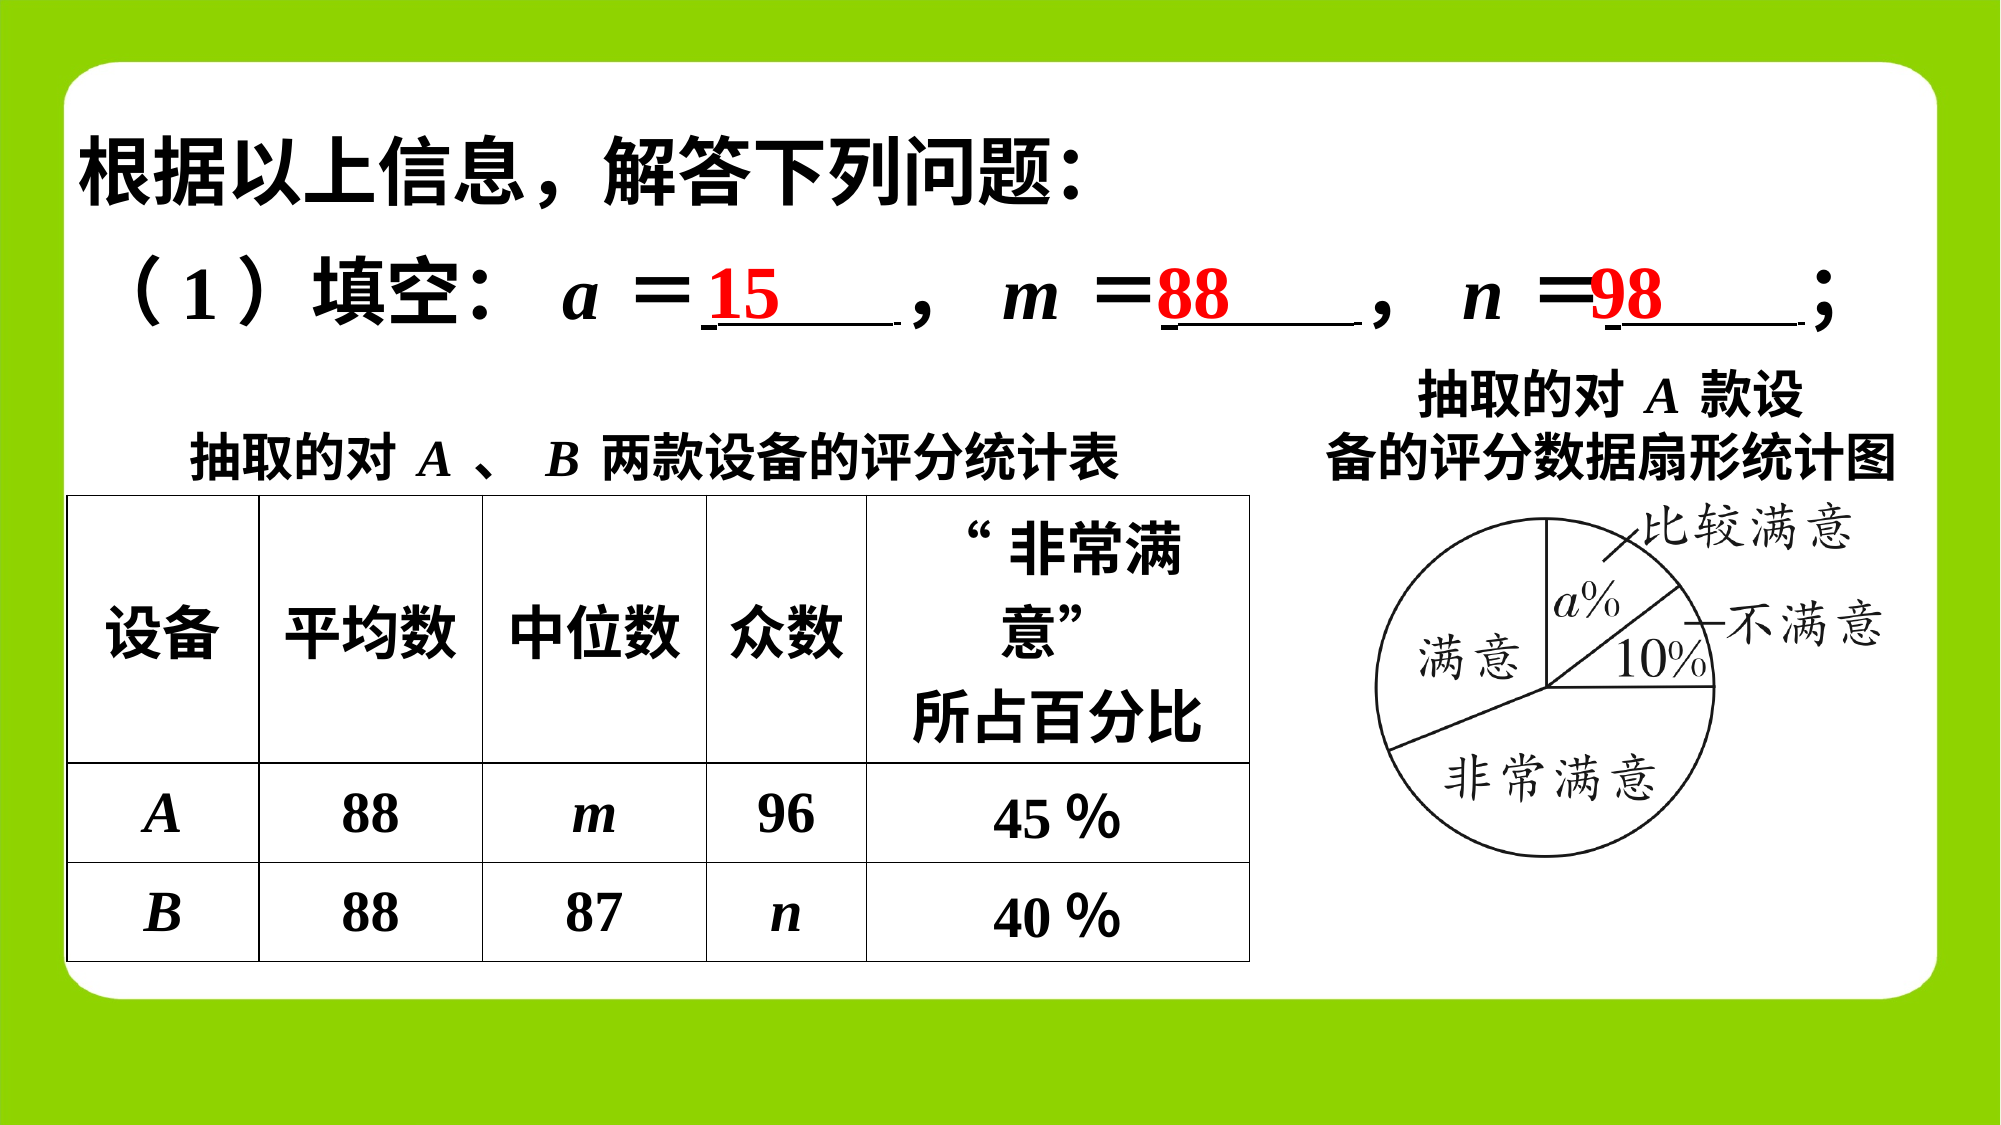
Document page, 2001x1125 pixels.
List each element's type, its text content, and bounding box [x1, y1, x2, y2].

table_cell A [68, 764, 258, 862]
text_box （1）填空：a＝ ，m＝ ，n＝ ⁠； [1322, 244, 1574, 336]
table_header 平均数 [260, 496, 482, 762]
table_cell 88 [260, 863, 482, 961]
table_header 中位数 [483, 496, 706, 762]
text_box 88 [1141, 236, 1322, 342]
text_box （1）填空：a＝ ，m＝ ，n＝ ⁠； [872, 244, 1141, 336]
text_box 98 [1574, 236, 1755, 342]
table_cell 45％ [867, 764, 1249, 862]
text_box （1）填空：a＝ ，m＝ ，n＝ ⁠； [88, 244, 691, 336]
table_cell B [68, 863, 258, 961]
table_cell m [483, 764, 706, 862]
table_cell 88 [260, 764, 482, 862]
table_cell n [707, 863, 866, 961]
table_header 众数 [707, 496, 866, 762]
table_cell 96 [707, 764, 866, 862]
table_header “非常满意” 所占百分比 [867, 496, 1249, 762]
text_box 抽取的对A款设 备的评分数据扇形统计图 [1309, 361, 1914, 494]
table_cell 87 [483, 863, 706, 961]
table_cell 40％ [867, 863, 1249, 961]
text_box （1）填空：a＝ ，m＝ ，n＝ ⁠； [1755, 244, 1832, 336]
text_box 根据以上信息，解答下列问题： [77, 124, 1142, 216]
picture [0, 0, 2001, 1125]
table_header 设备 [68, 496, 258, 762]
text_box 15 [691, 236, 872, 342]
text_box 抽取的对A、B两款设备的评分统计表 [175, 417, 1156, 495]
